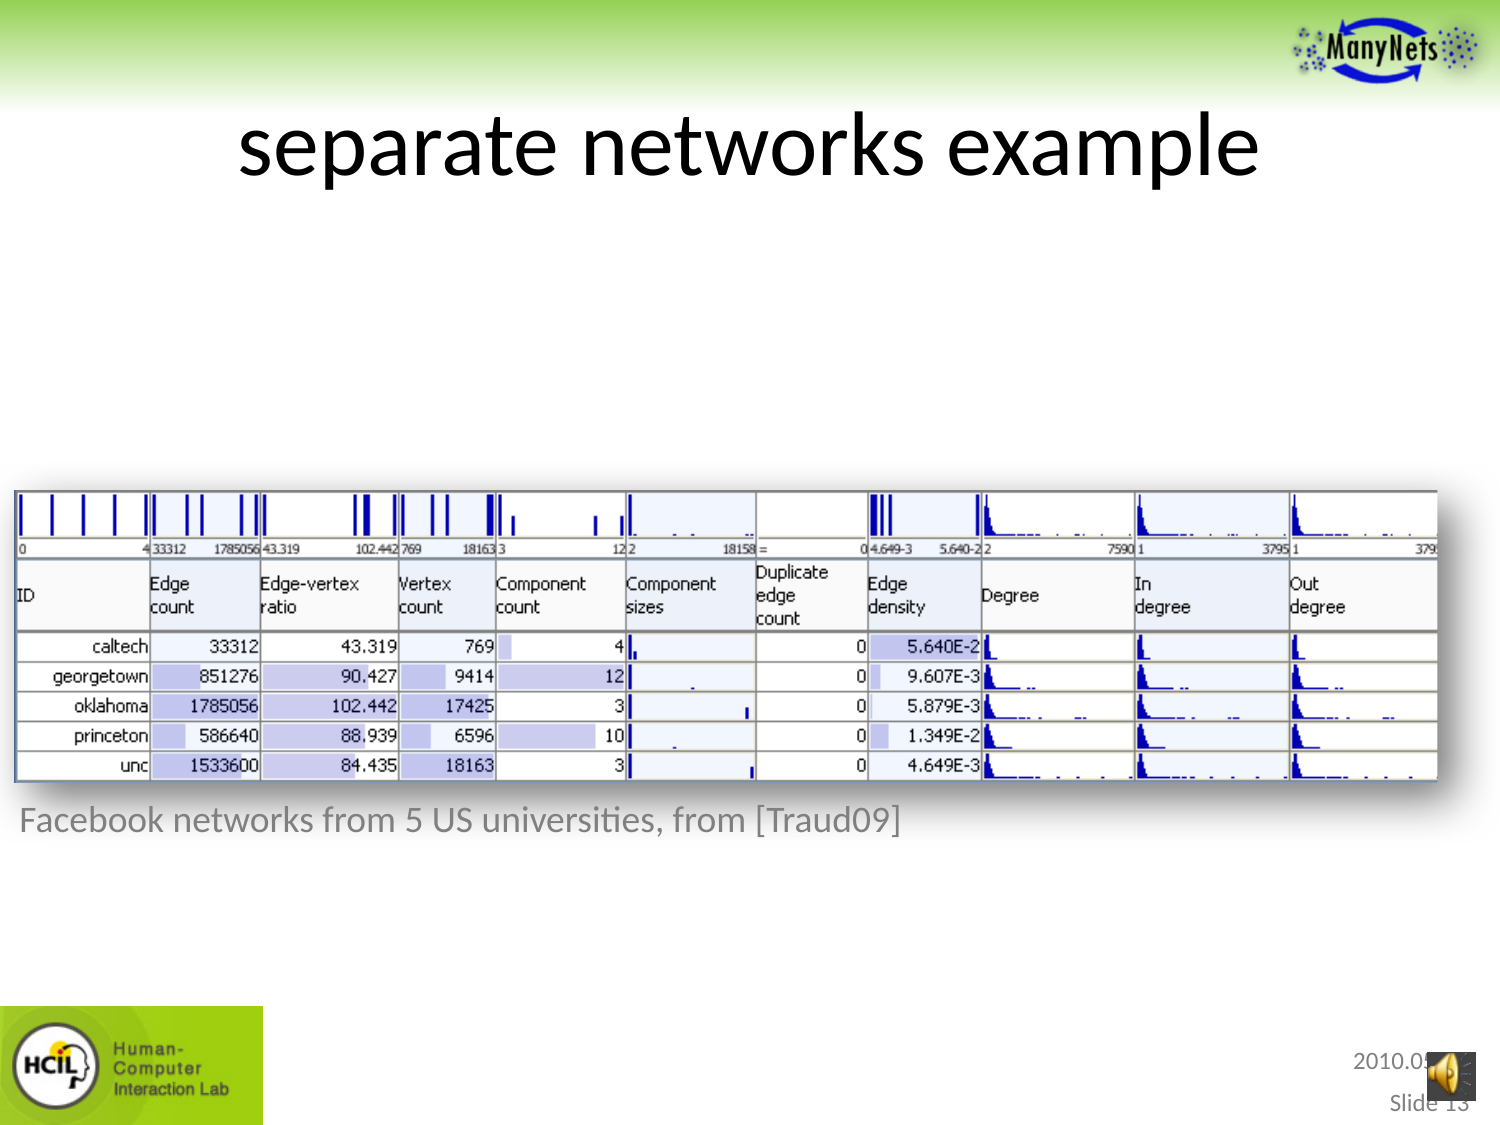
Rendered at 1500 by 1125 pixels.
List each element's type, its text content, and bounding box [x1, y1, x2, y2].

picture [1426, 1051, 1477, 1102]
title separate networks example [75, 45, 1425, 233]
text_box Facebook networks from 5 US universities, from [Traud09] [4, 787, 918, 848]
picture [1276, 12, 1500, 90]
picture [0, 1006, 263, 1125]
picture [13, 490, 1438, 783]
